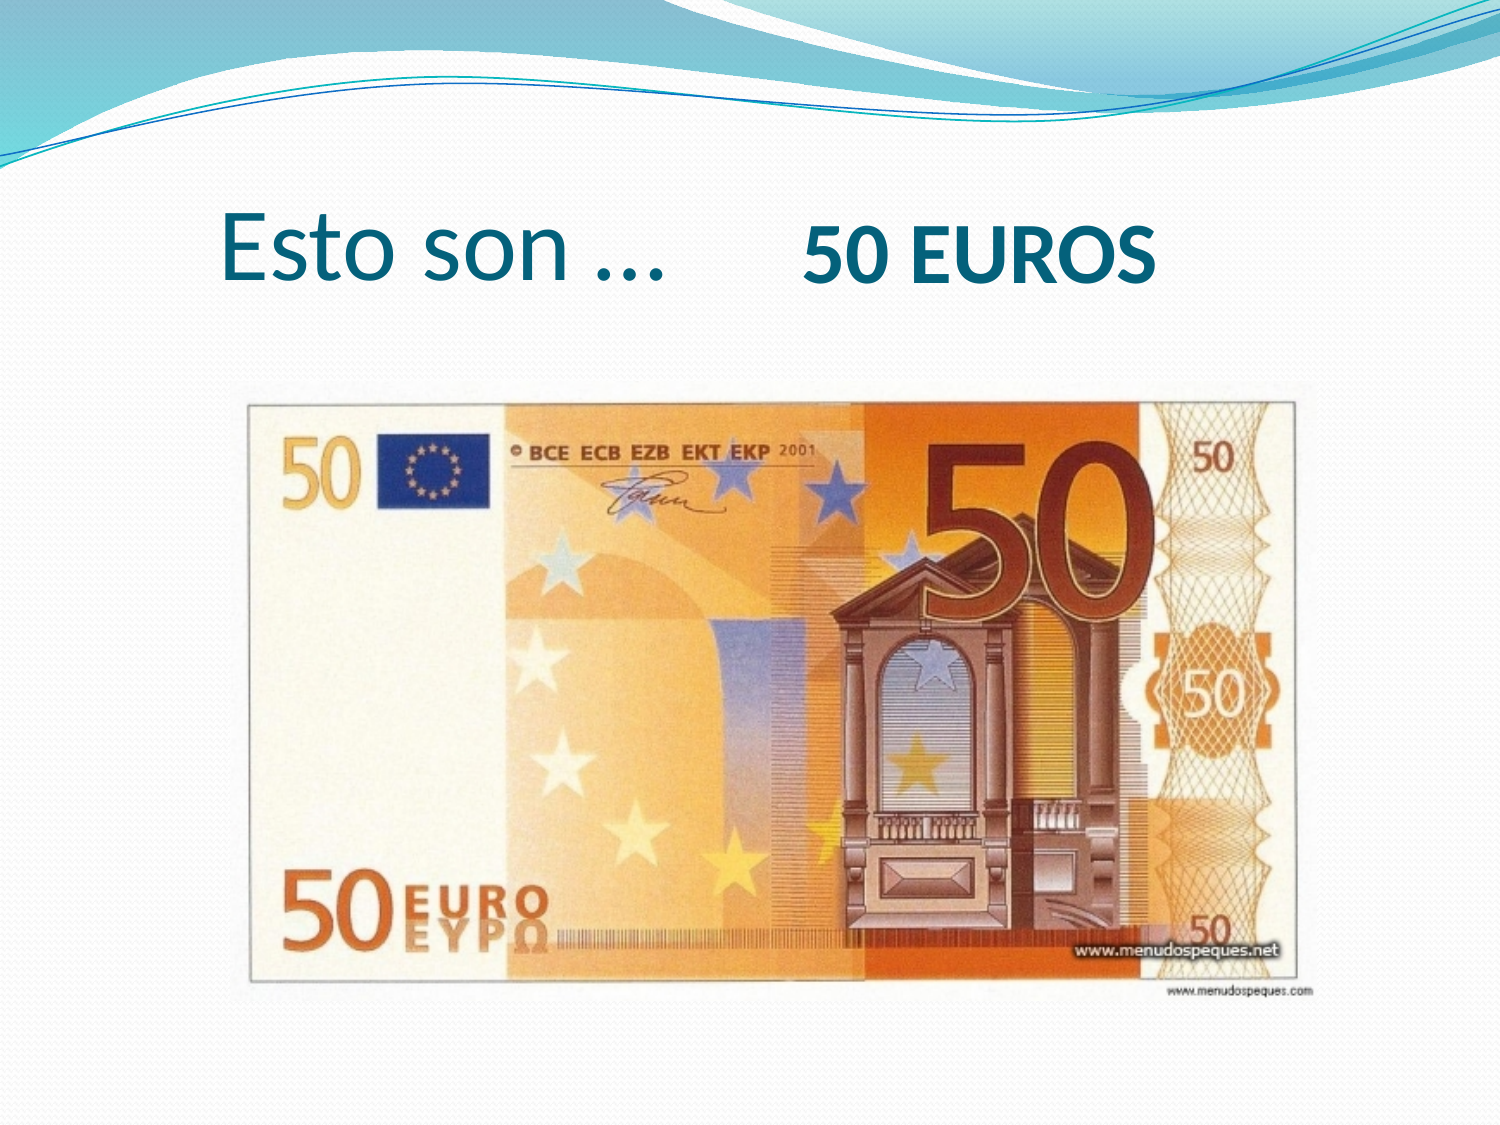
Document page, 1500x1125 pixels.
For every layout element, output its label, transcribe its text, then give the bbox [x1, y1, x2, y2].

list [229, 380, 1318, 1001]
text_box 50 EUROS [761, 113, 1223, 302]
title Esto son … [218, 113, 761, 302]
